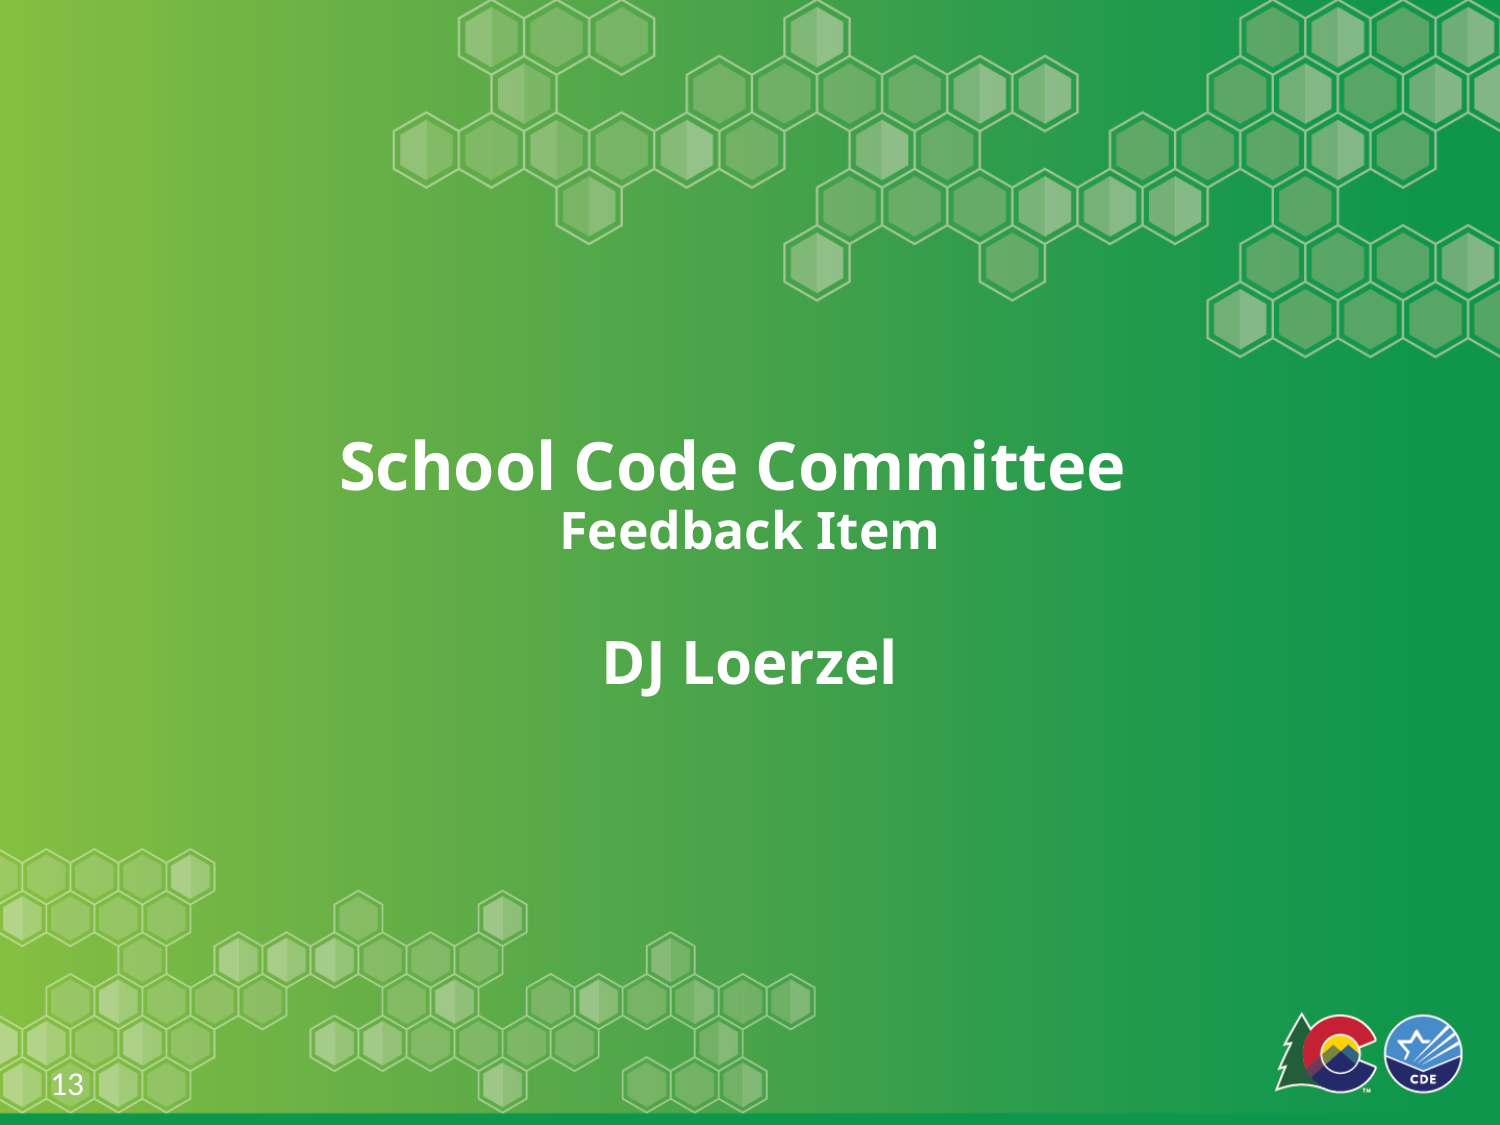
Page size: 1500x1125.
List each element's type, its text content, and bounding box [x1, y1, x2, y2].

title School Code Committee Feedback Item DJ Loerzel [112, 425, 1388, 810]
slide_number 13 [35, 1054, 373, 1115]
picture [0, 0, 1500, 1125]
